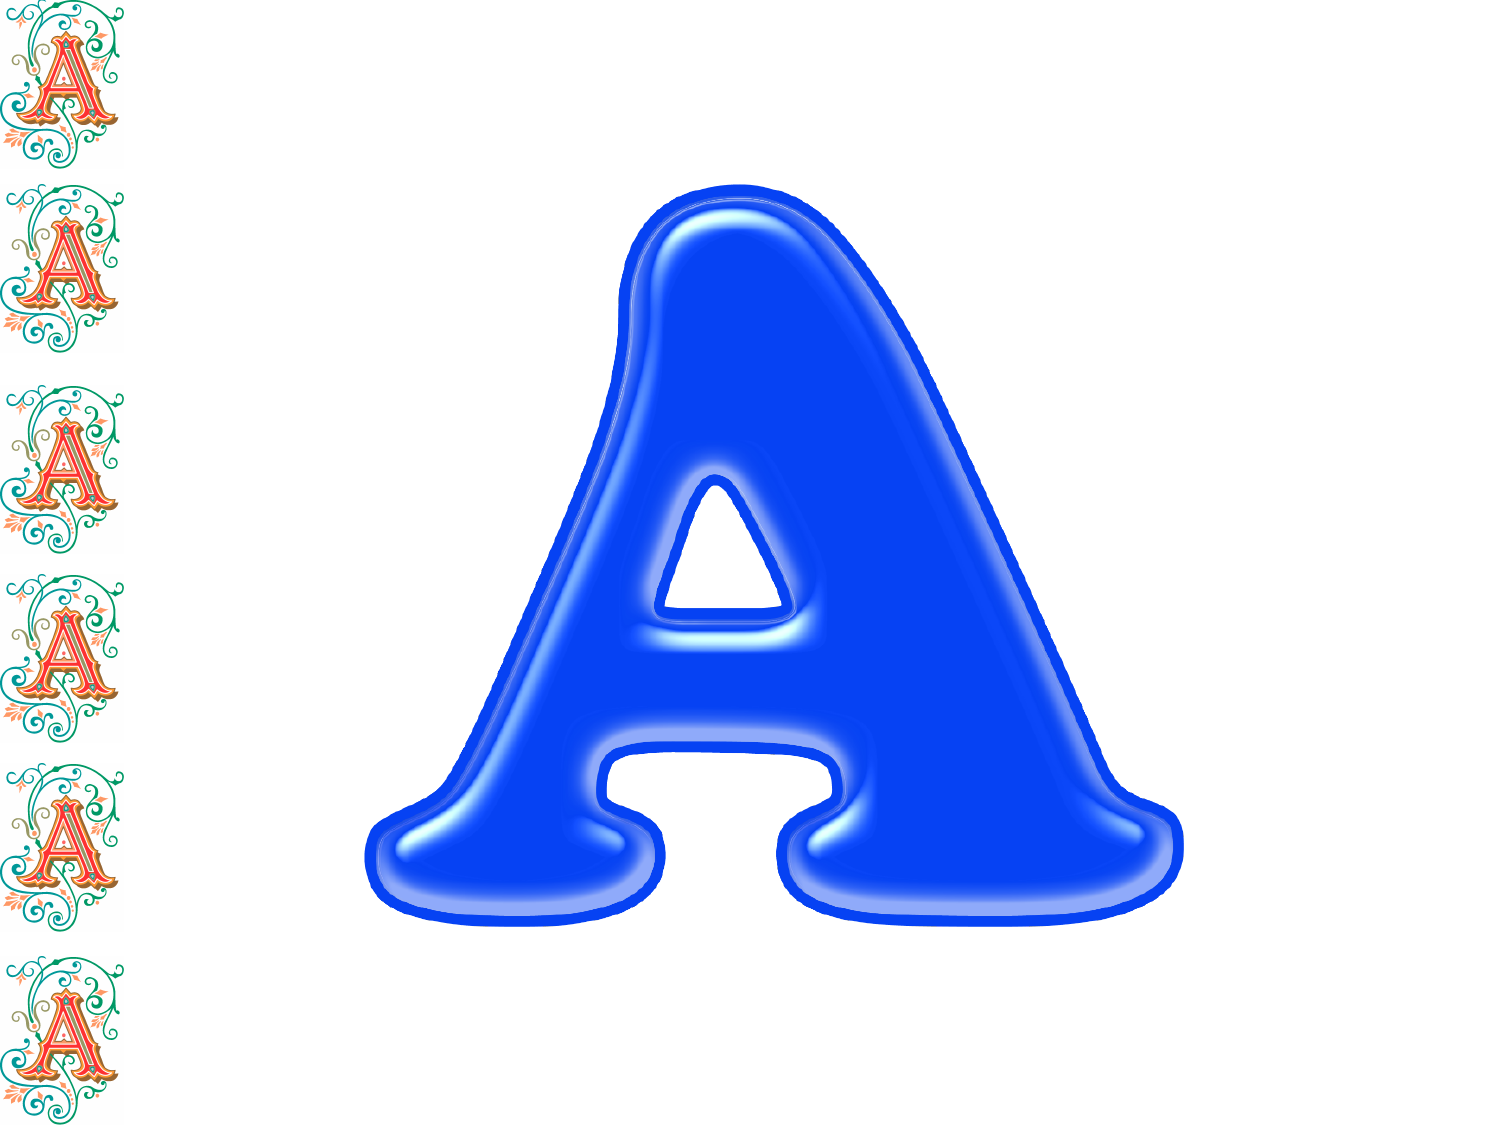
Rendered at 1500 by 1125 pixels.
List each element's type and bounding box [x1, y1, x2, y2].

list [363, 184, 1184, 927]
text_box [0, 0, 125, 1125]
